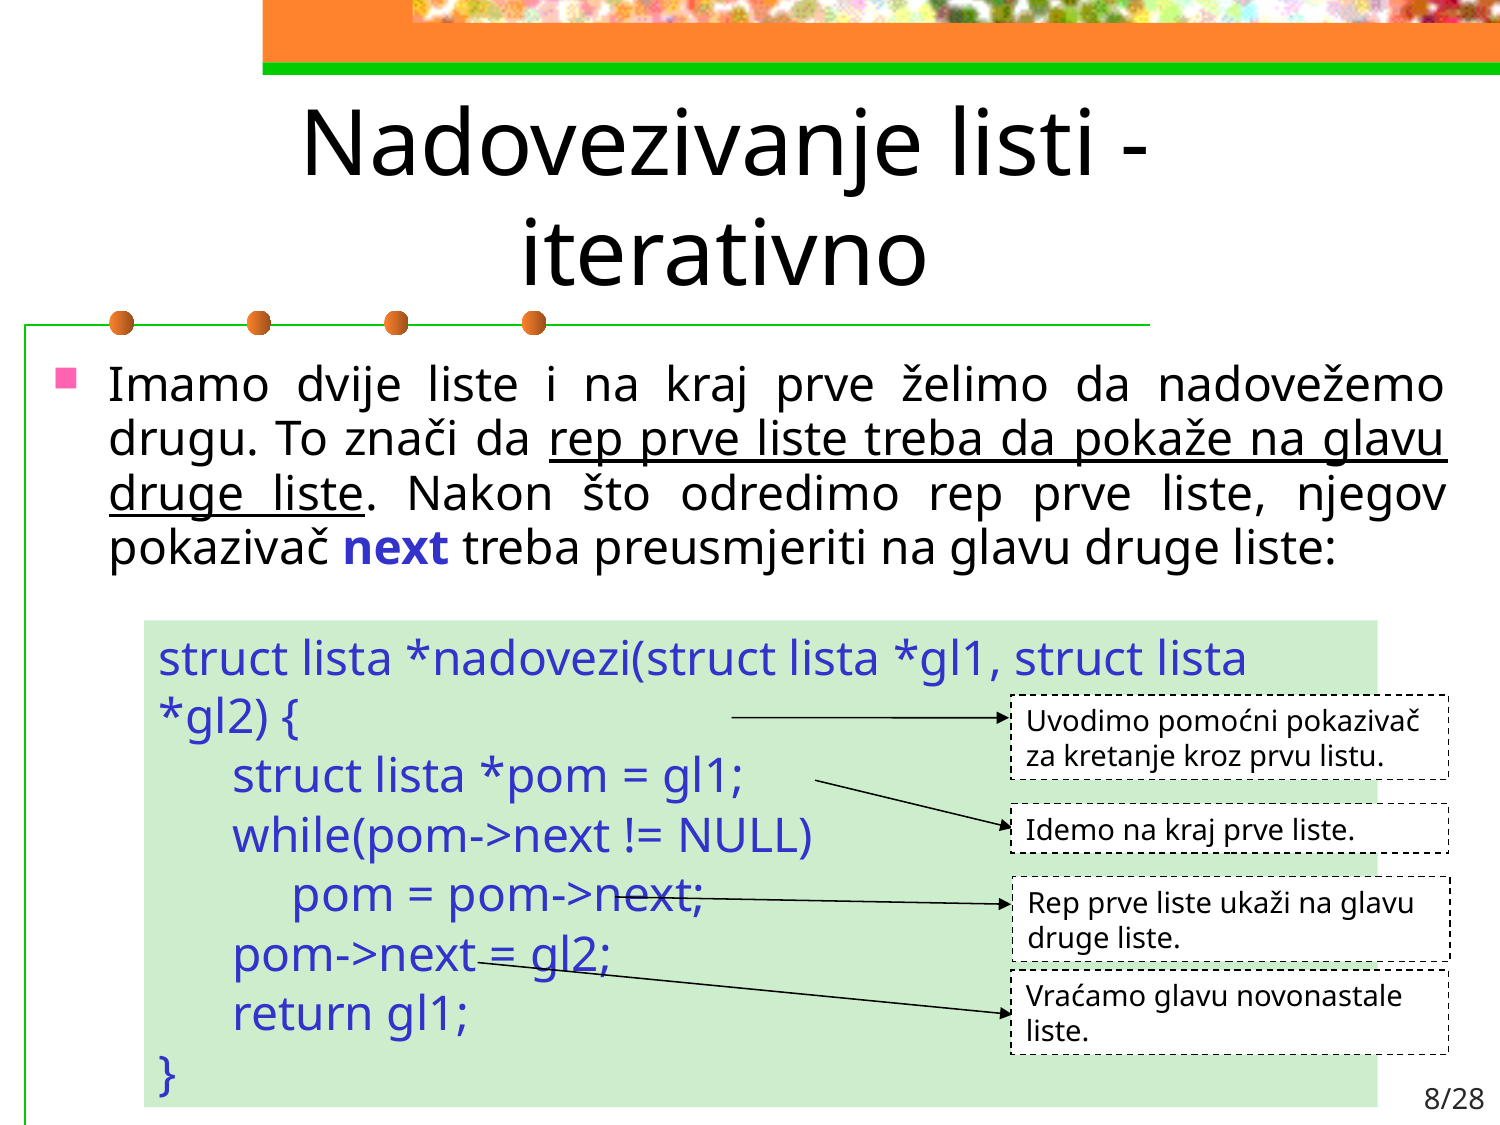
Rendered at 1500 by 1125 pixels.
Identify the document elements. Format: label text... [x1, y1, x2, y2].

text_box Rep prve liste ukaži na glavu druge liste. [1012, 876, 1450, 962]
text_box Uvodimo pomoćni pokazivač za kretanje kroz prvu listu. [1011, 694, 1449, 780]
text_box [615, 896, 1012, 911]
text_box 8/28 [1374, 1072, 1500, 1123]
text_box [731, 711, 1010, 724]
picture [412, 0, 1500, 23]
text_box [815, 780, 1011, 832]
text_box [477, 962, 1011, 1020]
text_box Vraćamo glavu novonastale liste. [1011, 970, 1449, 1055]
text_box Idemo na kraj prve liste. [1011, 803, 1449, 854]
list Imamo dvije liste i na kraj prve želimo da nadovežemo drugu. To znači da rep prve liste treba da pokaže na glavu druge liste. Nakon što odredimo rep prve liste, njegov pokazivač next treba preusmjeriti na glavu druge liste: [37, 350, 1463, 1125]
title Nadovezivanje listi - iterativno [87, 99, 1363, 288]
